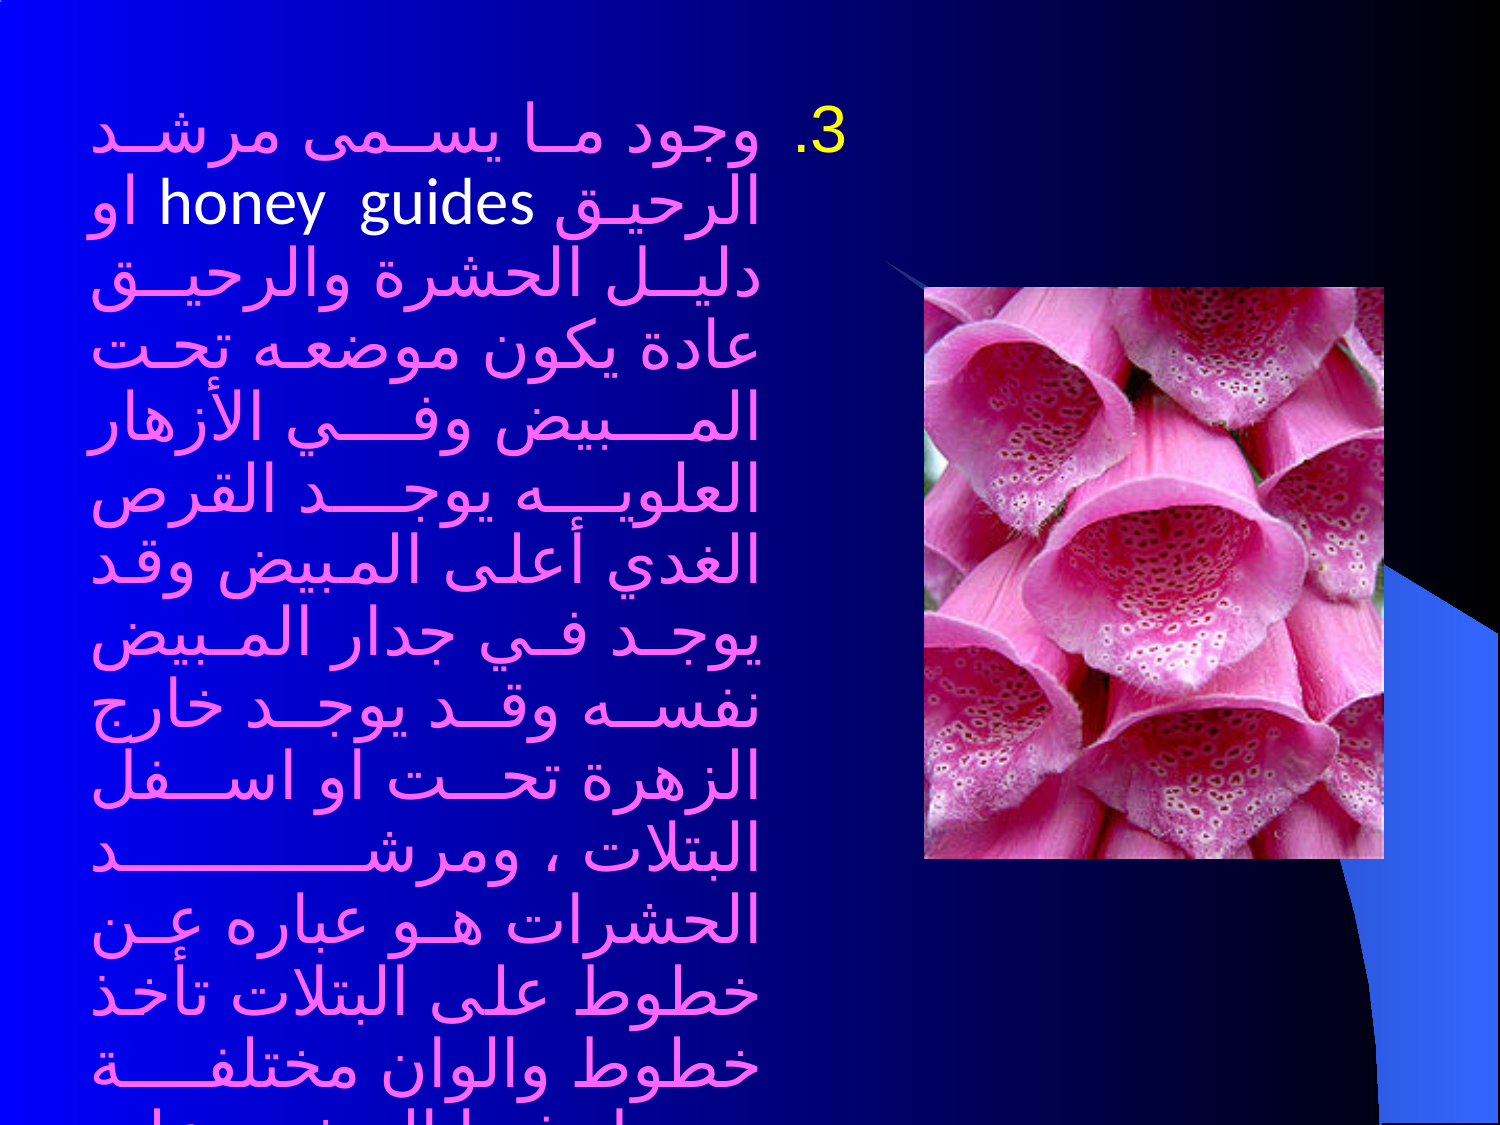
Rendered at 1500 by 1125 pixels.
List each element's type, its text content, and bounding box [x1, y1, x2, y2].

picture [924, 287, 1384, 859]
text_box وجود ما يسمى مرشد الرحيق honey guides او دليل الحشرة والرحيق عادة يكون موضعه تحت المبيض وفي الأزهار العلويه يوجد القرص الغدي أعلى المبيض وقد يوجد في جدار المبيض نفسه وقد يوجد خارج الزهرة تحت او اسفل البتلات ، ومرشد الحشرات هو عباره عن خطوط على البتلات تأخذ خطوط والوان مختلفة تستدل فيها الحشره على موضع الرحيق. [75, 87, 863, 1125]
